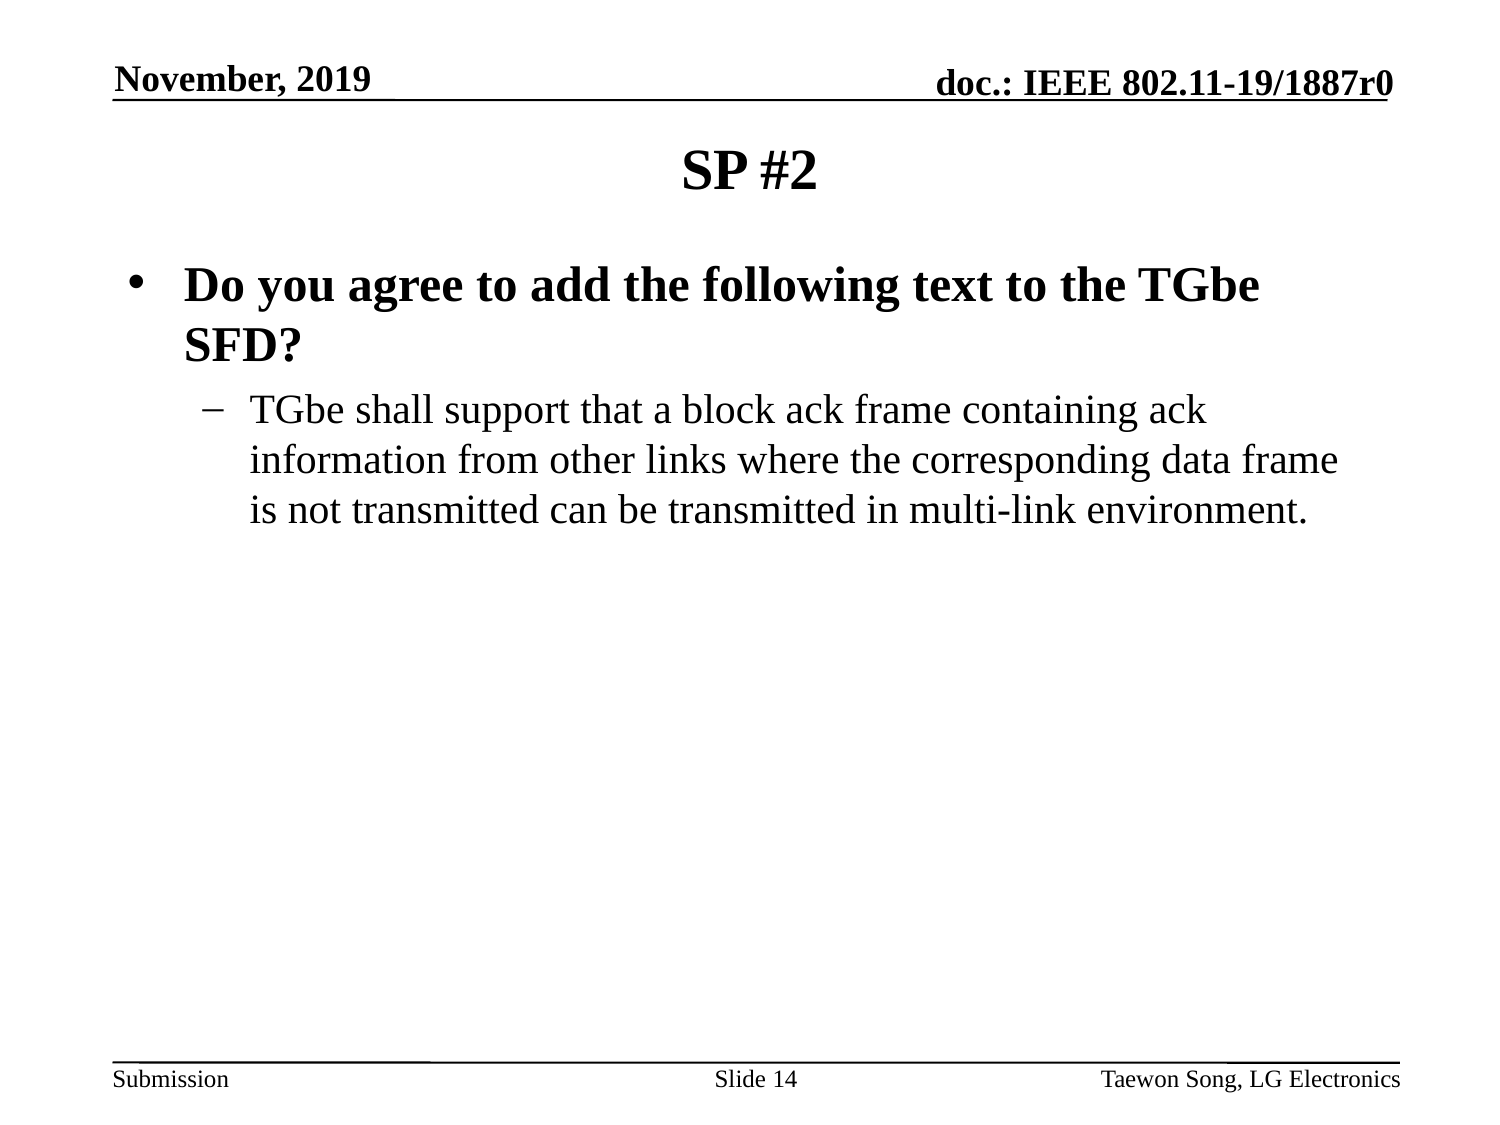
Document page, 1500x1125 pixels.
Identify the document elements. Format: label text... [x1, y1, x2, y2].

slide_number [114, 54, 423, 100]
list Do you agree to add the following text to the TGbe SFD? TGbe shall support that a block ack frame containing ack information from other links where the corresponding data frame is not transmitted can be transmitted in multi-link environment. [112, 243, 1388, 1000]
footer Taewon Song, LG Electronics [878, 1061, 1402, 1093]
title SP #2 [112, 112, 1388, 221]
slide_number Slide 14 [712, 1061, 800, 1123]
